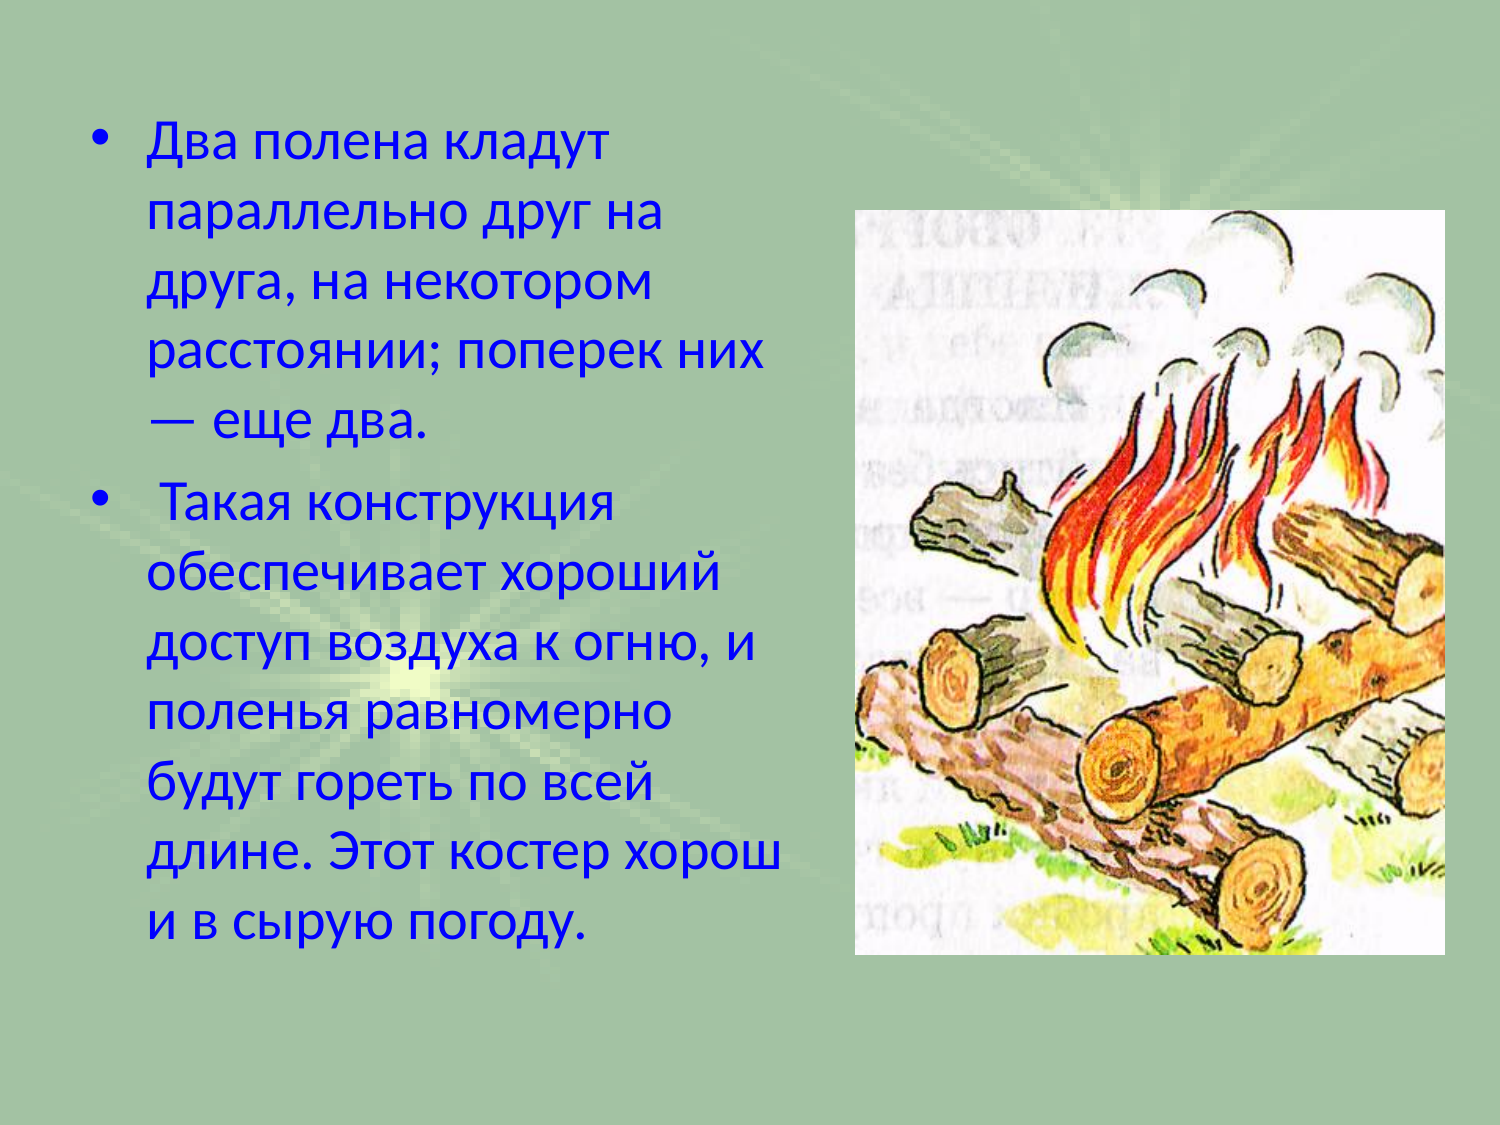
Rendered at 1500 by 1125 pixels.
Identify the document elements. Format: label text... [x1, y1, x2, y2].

list Два полена кладут параллельно друг на друга, на некотором расстоянии; поперек них — еще два. Такая конструкция обеспечивает хороший доступ воздуха к огню, и поленья равно­мерно будут гореть по всей длине. Этот костер хорош и в сырую погоду. [75, 93, 809, 1005]
picture [0, 0, 1500, 1125]
